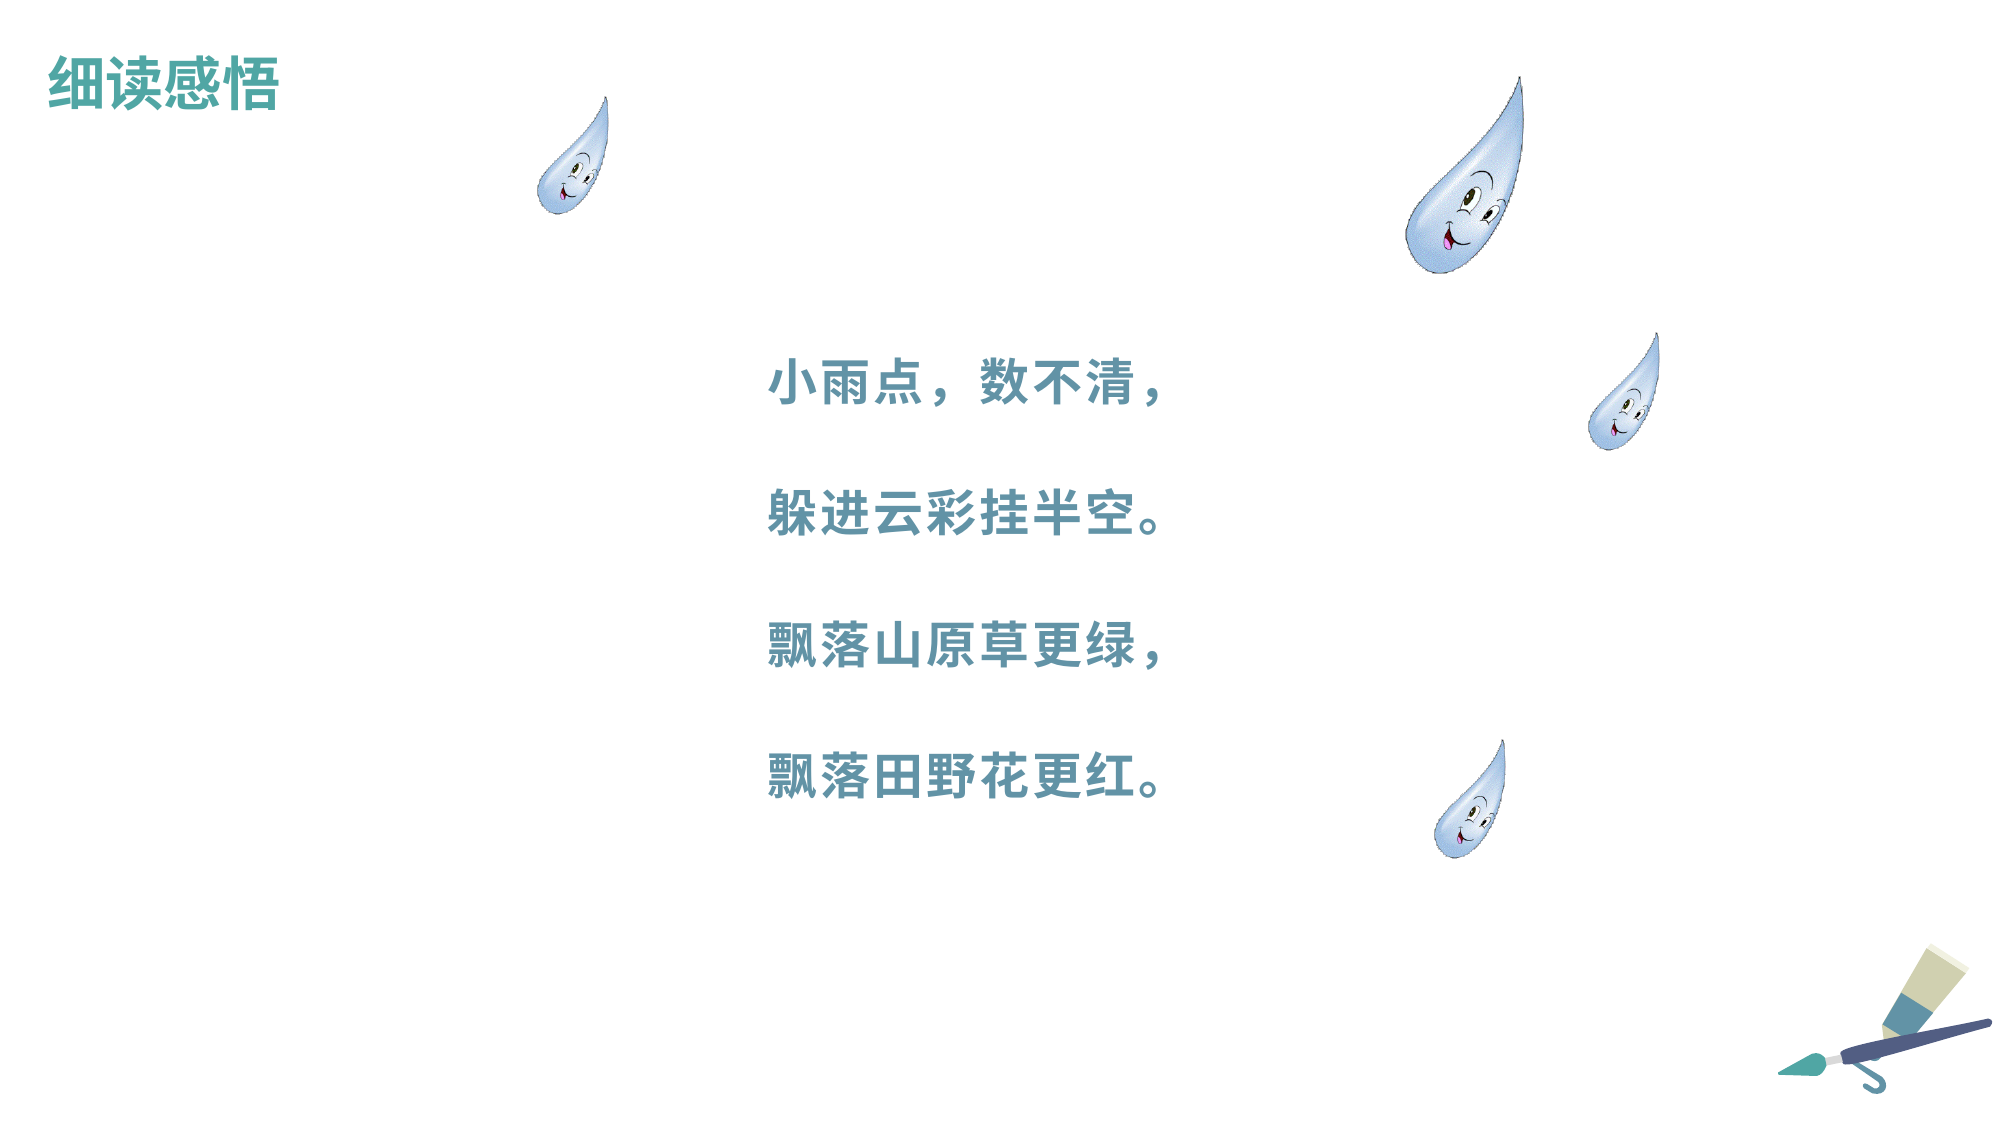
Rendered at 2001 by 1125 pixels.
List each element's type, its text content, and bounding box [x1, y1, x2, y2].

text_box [1811, 945, 1974, 1125]
picture [1543, 326, 1721, 455]
text_box 细读感悟 [32, 39, 296, 125]
picture [1330, 66, 1627, 282]
picture [492, 90, 670, 219]
picture [1389, 733, 1568, 863]
list 小雨点，数不清， 躲进云彩挂半空。 飘落山原草更绿， 飘落田野花更红。 [751, 349, 1449, 976]
